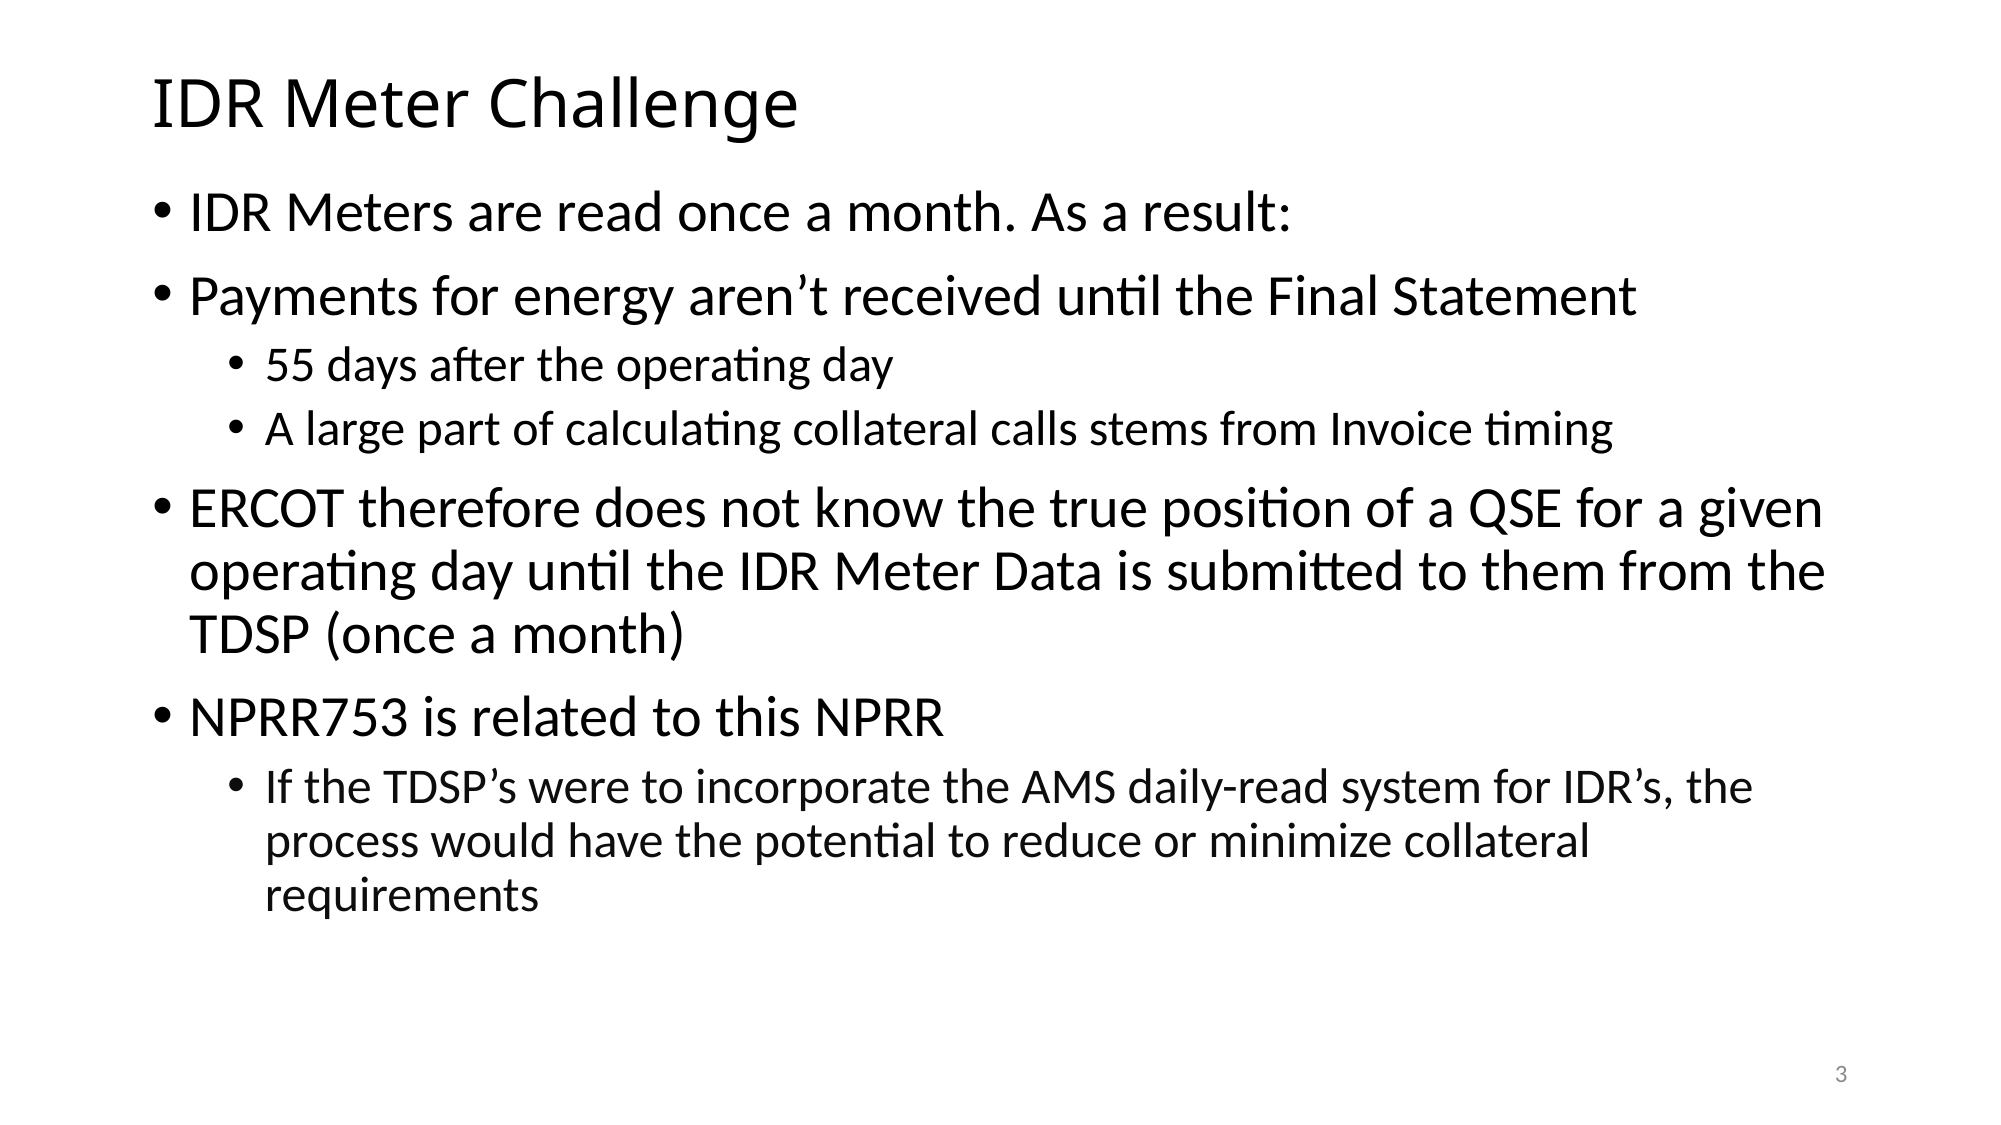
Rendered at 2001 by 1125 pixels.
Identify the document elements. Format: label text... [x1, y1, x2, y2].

title IDR Meter Challenge [137, 59, 1863, 153]
list IDR Meters are read once a month. As a result: Payments for energy aren’t received until the Final Statement 55 days after the operating day A large part of calculating collateral calls stems from Invoice timing ERCOT therefore does not know the true position of a QSE for a given operating day until the IDR Meter Data is submitted to them from the TDSP (once a month) NPRR753 is related to this NPRR If the TDSP’s were to incorporate the AMS daily-read system for IDR’s, the process would have the potential to reduce or minimize collateral requirements [137, 173, 1863, 1103]
slide_number 3 [1412, 1042, 1863, 1103]
